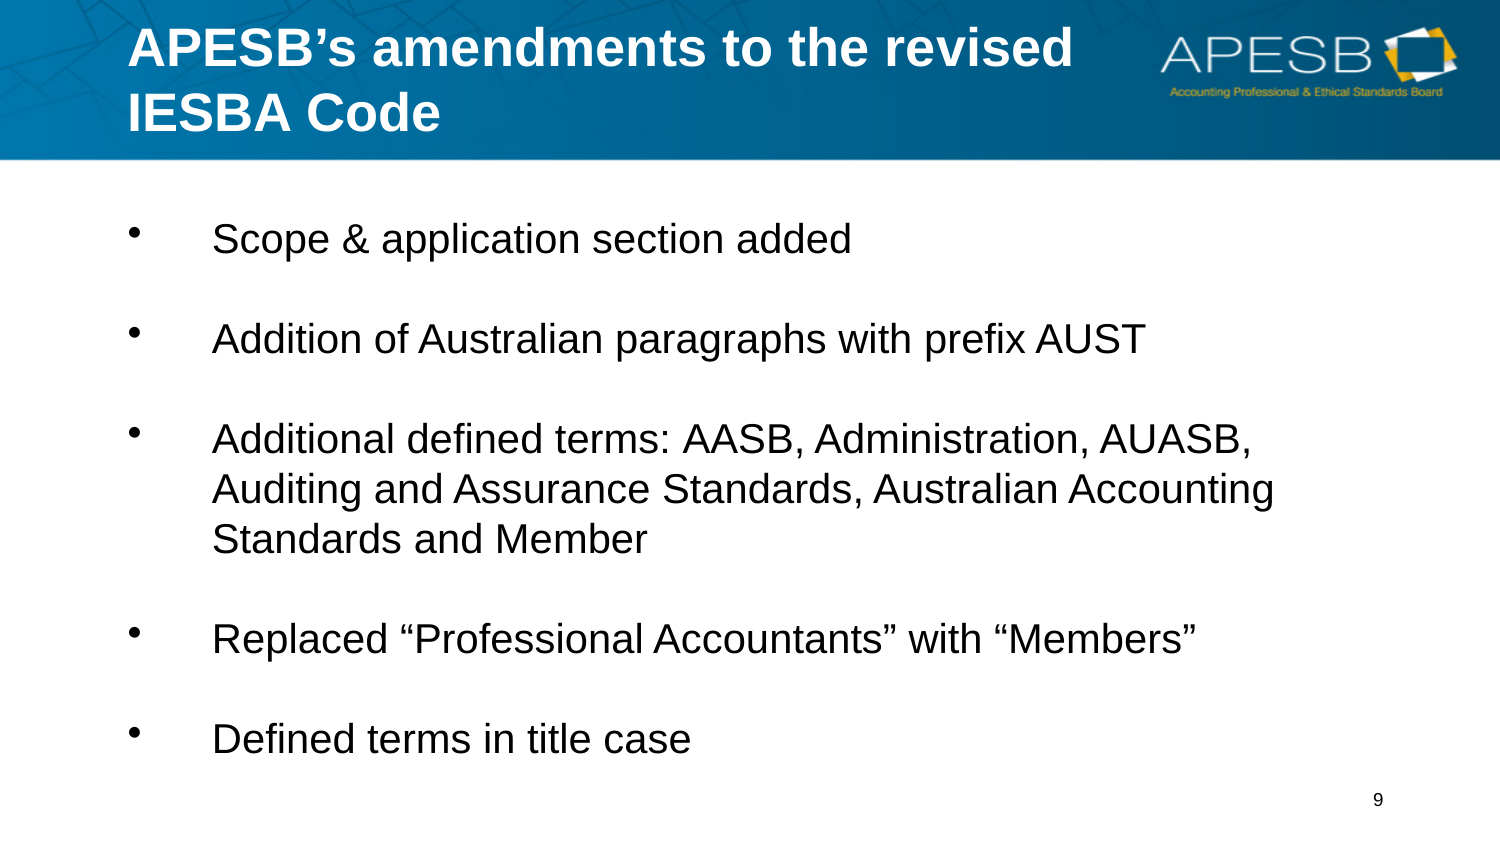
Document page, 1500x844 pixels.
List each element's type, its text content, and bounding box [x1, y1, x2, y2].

picture [279, 29, 309, 37]
title APESB’s amendments to the revised IESBA Code [112, 37, 1388, 150]
picture [318, 29, 325, 37]
picture [1388, 88, 1407, 96]
picture [0, 159, 1500, 844]
picture [170, 29, 199, 37]
picture [1063, 27, 1070, 37]
picture [536, 27, 543, 37]
picture [242, 29, 270, 37]
picture [1388, 28, 1457, 82]
picture [206, 29, 234, 37]
list Scope & application section added Addition of Australian paragraphs with prefix AUST Additional defined terms: AASB, Administration, AUASB, Auditing and Assurance Standards, Australian Accounting Standards and Member Replaced “Professional Accountants” with “Members” Defined terms in title case [112, 204, 1388, 768]
picture [810, 27, 817, 37]
picture [140, 29, 153, 37]
picture [1412, 87, 1442, 96]
